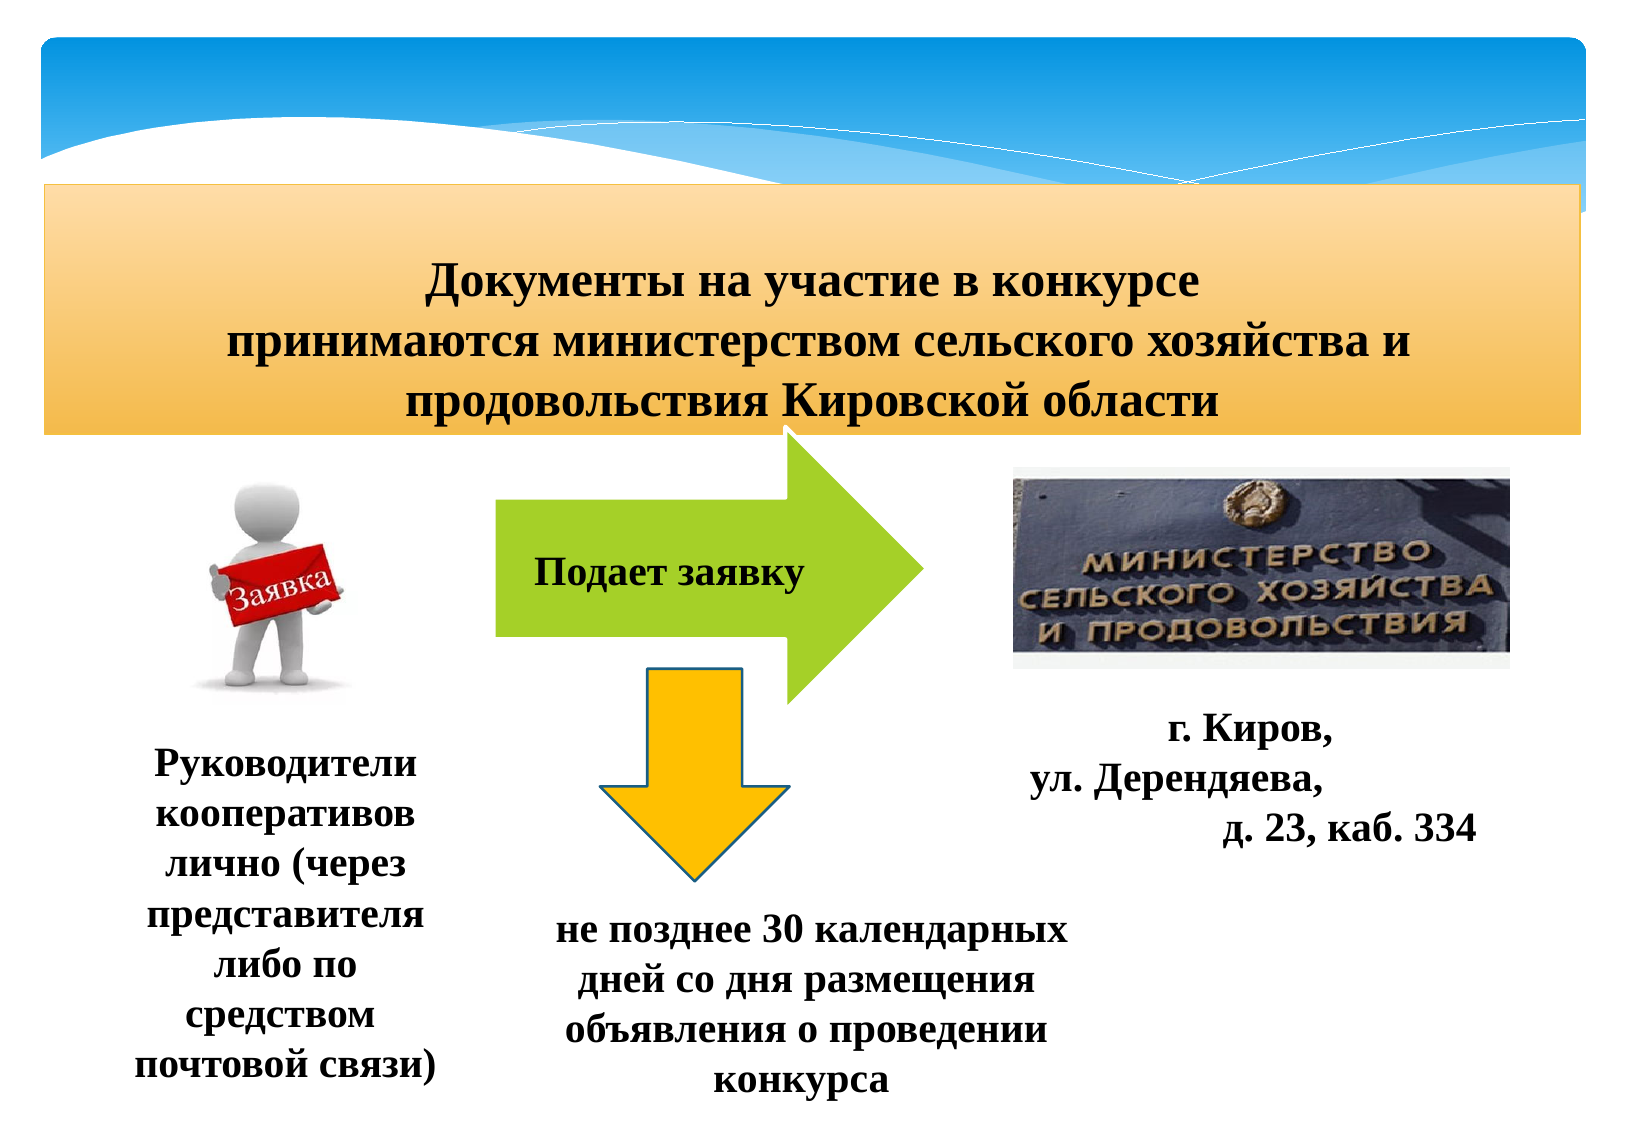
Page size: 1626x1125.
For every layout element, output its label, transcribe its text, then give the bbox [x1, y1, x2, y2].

text_box [598, 667, 791, 822]
text_box [410, 822, 1079, 888]
text_box Документы на участие в конкурсе принимаются министерством сельского хозяйства и продовольствия Кировской области [44, 184, 1581, 435]
picture [77, 455, 461, 705]
picture [1013, 467, 1510, 669]
text_box Подает заявку [491, 424, 930, 713]
text_box Руководители кооперативов лично (через представителя либо по средством почтовой связи) [101, 727, 470, 1093]
text_box не позднее 30 календарных дней со дня размещения объявления о проведении конкурса [493, 893, 1120, 1108]
text_box г. Киров, ул. Дерендяева, д. 23, каб. 334 [1013, 692, 1498, 858]
